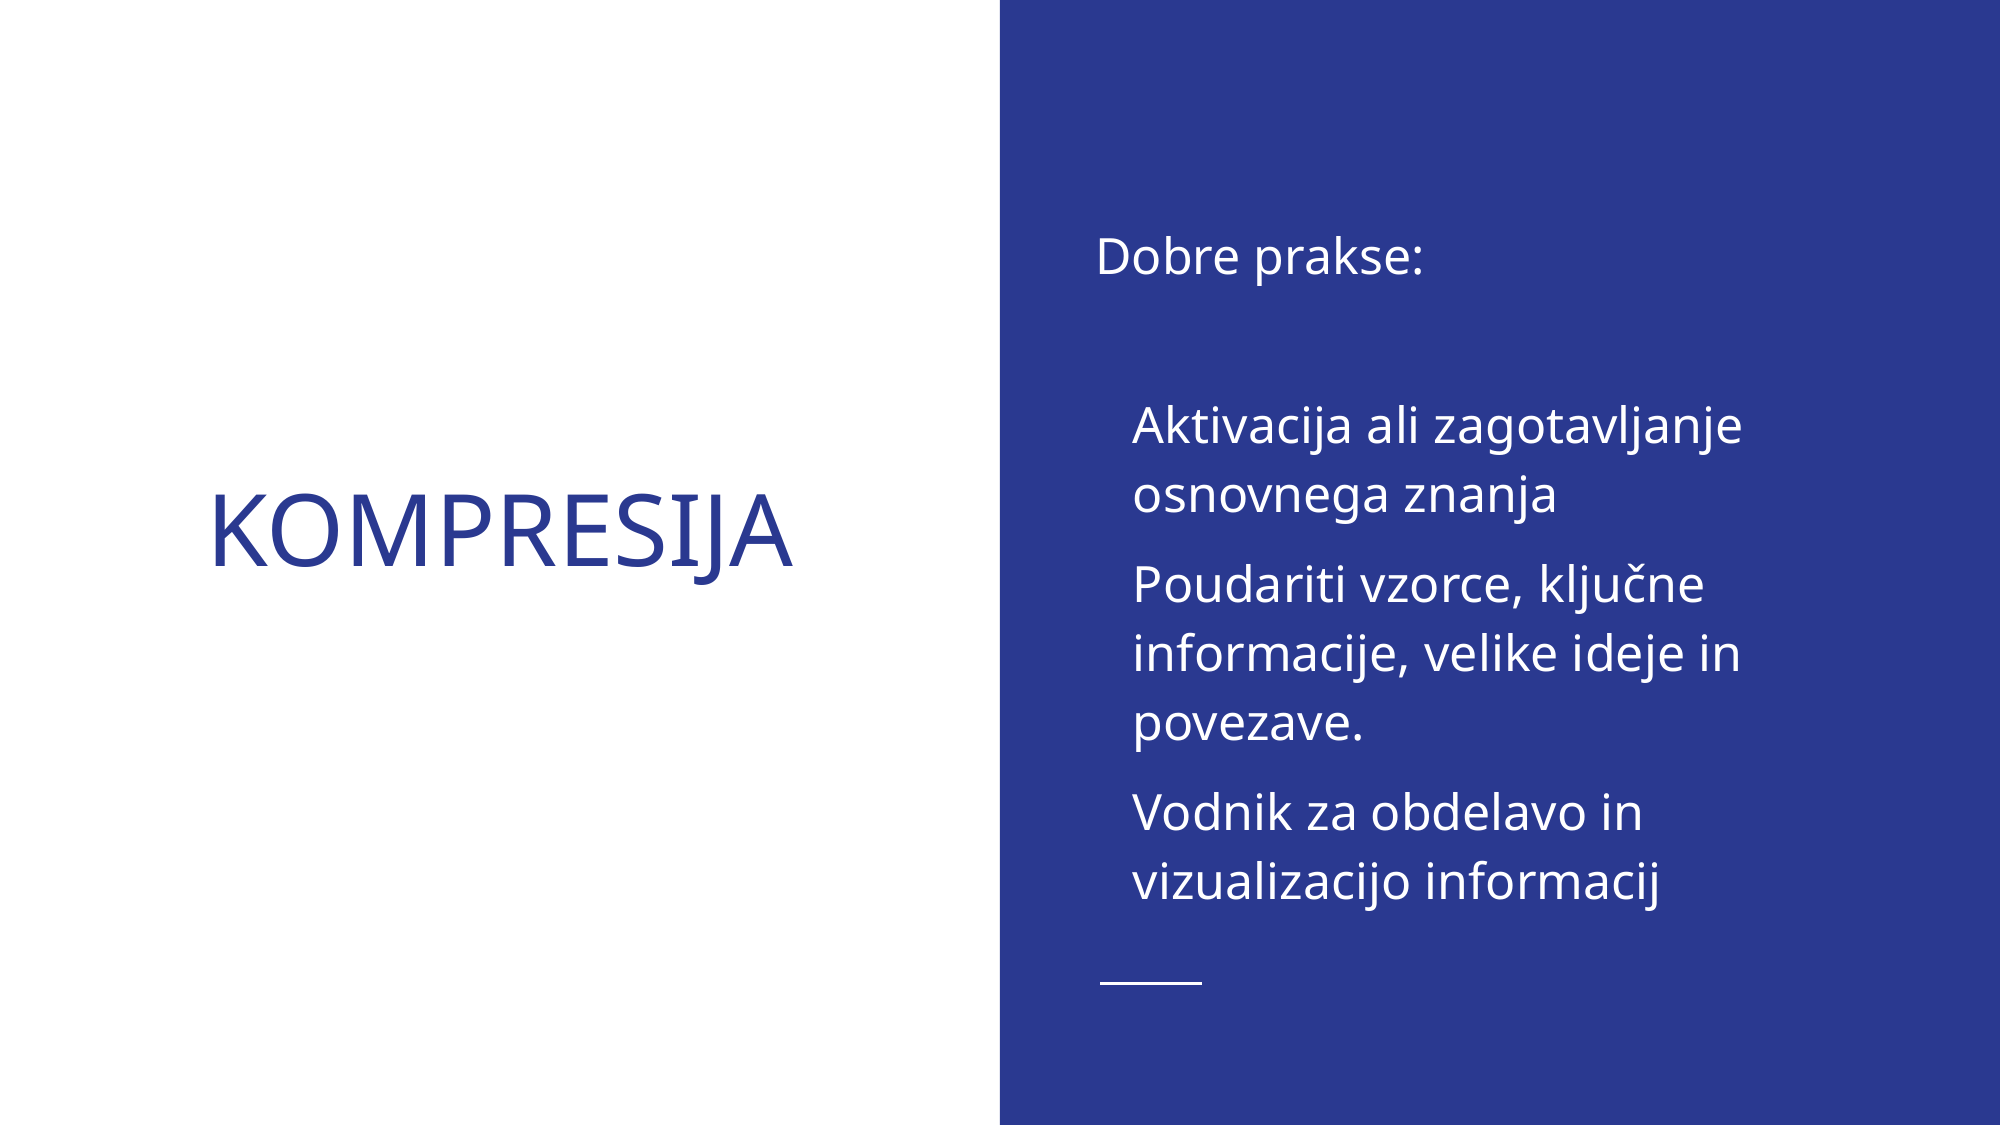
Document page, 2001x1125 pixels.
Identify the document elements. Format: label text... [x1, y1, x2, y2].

list Dobre prakse: Aktivacija ali zagotavljanje osnovnega znanja Poudariti vzorce, ključne informacije, velike ideje in povezave. Vodnik za obdelavo in vizualizacijo informacij [1080, 158, 1920, 967]
title KOMPRESIJA [58, 251, 943, 594]
